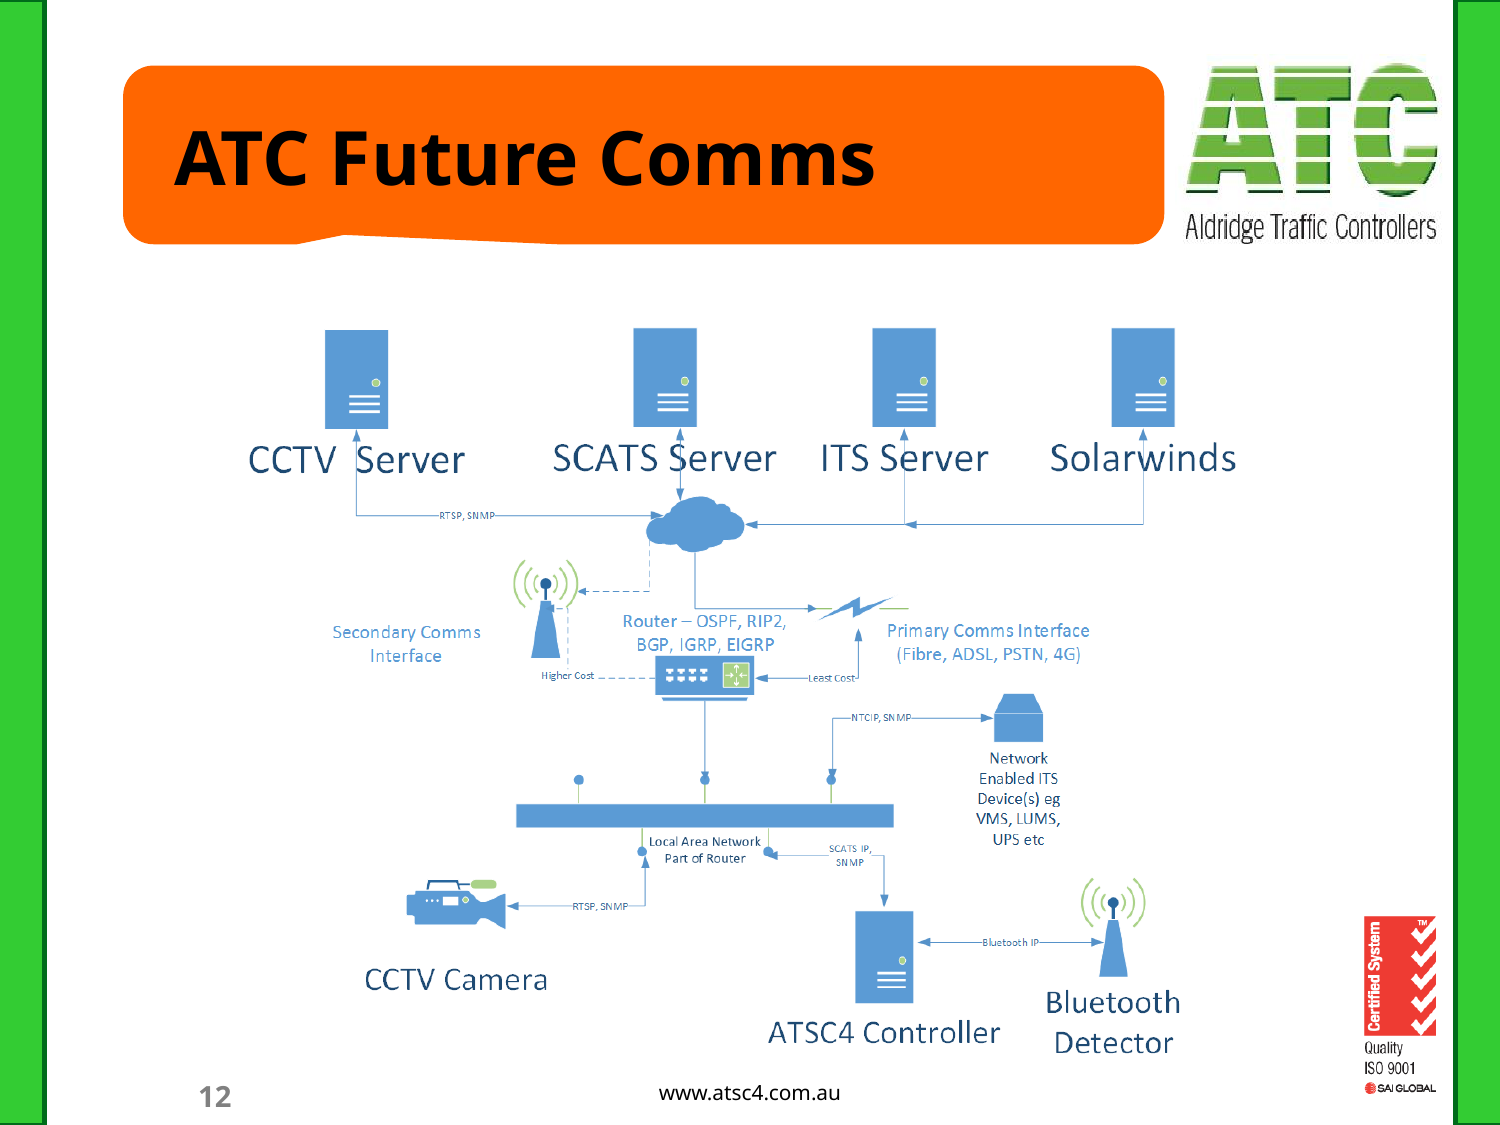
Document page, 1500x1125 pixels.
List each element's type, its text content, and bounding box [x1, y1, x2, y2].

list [224, 326, 1259, 1080]
picture [1364, 916, 1436, 1094]
footer www.atsc4.com.au [389, 1089, 1111, 1125]
slide_number 12 [182, 1070, 349, 1107]
title ATC Future Comms [159, 77, 1164, 232]
picture [1175, 54, 1447, 252]
